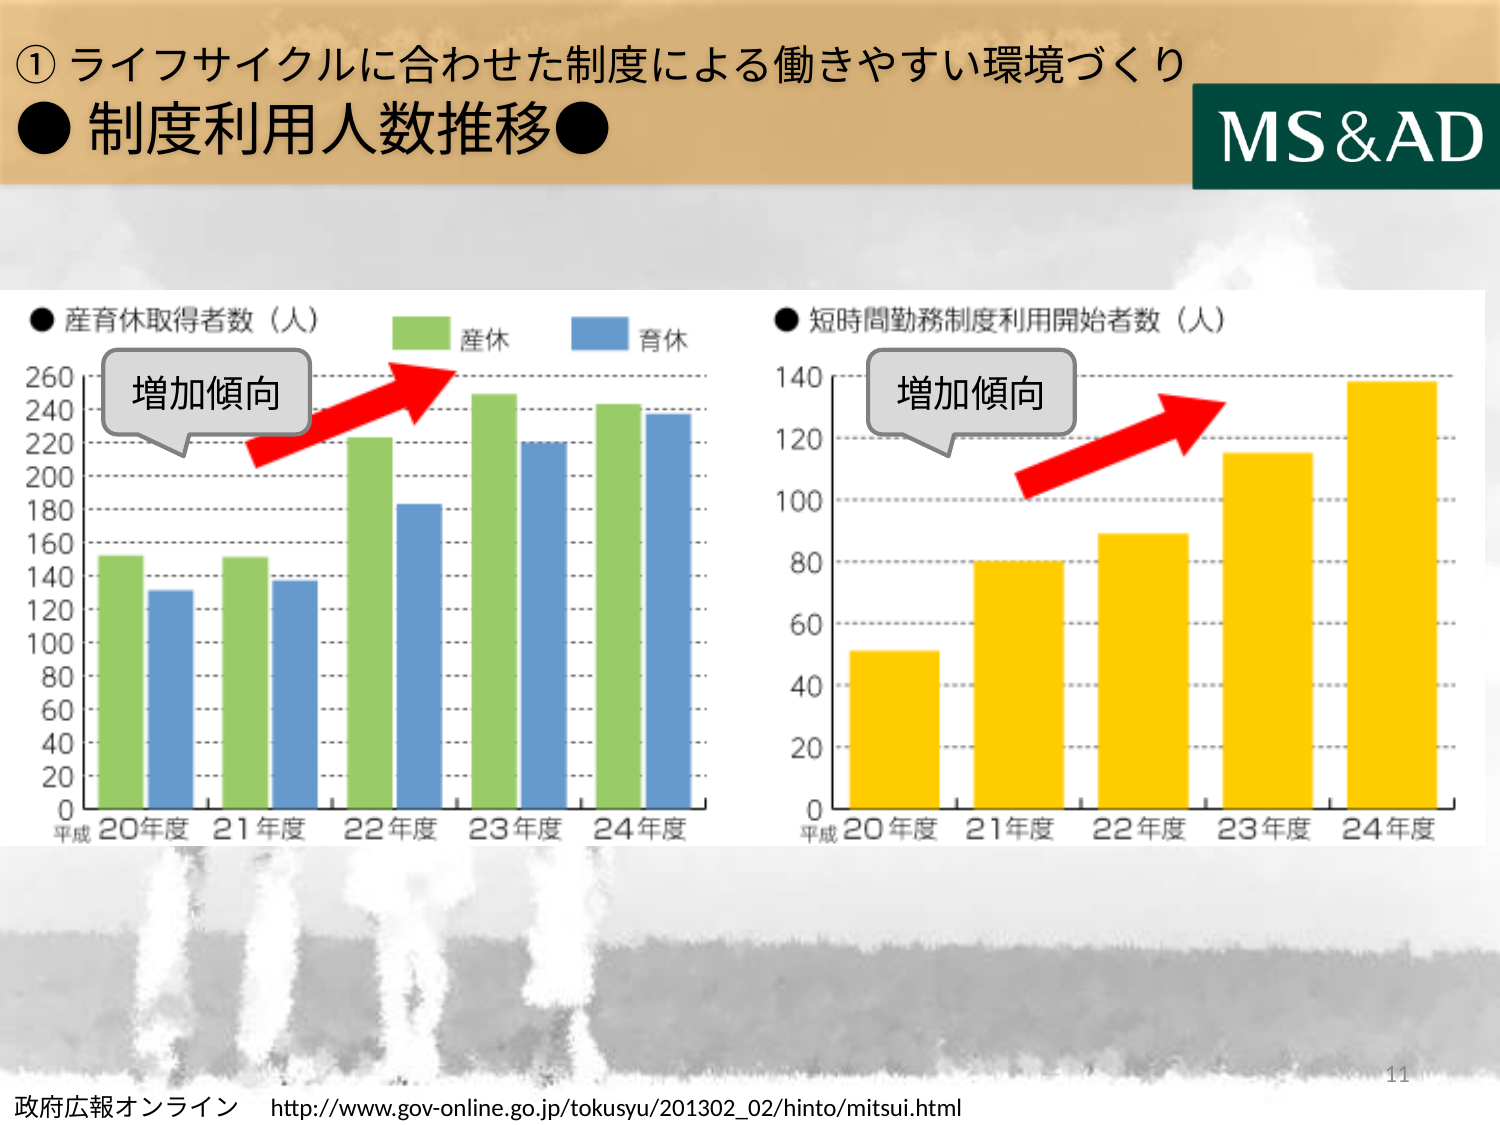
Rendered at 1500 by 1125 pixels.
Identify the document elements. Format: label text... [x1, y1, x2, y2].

picture [0, 31, 1500, 1084]
text_box ①ライフサイクルに合わせた制度による働きやすい環境づくり ●制度利用人数推移● [0, 0, 1500, 185]
slide_number 11 [1074, 1042, 1425, 1084]
text_box 政府広報オンライン http://www.gov-online.go.jp/tokusyu/201302_02/hinto/mitsui.html [0, 1084, 1500, 1125]
